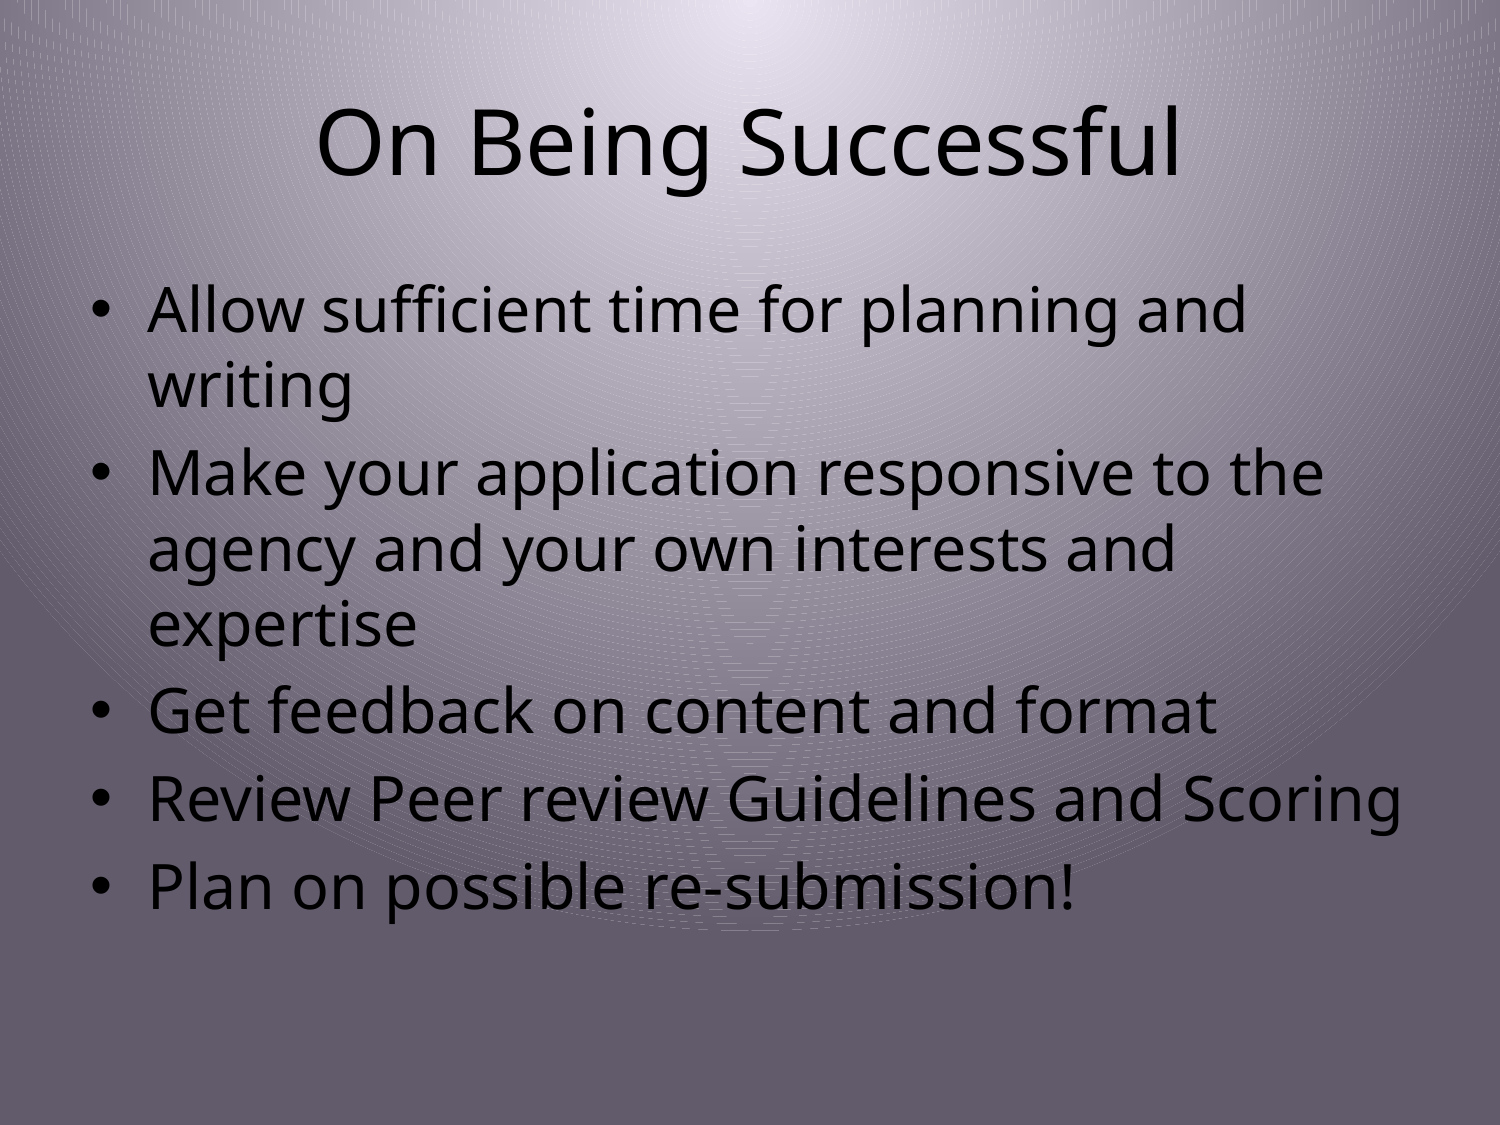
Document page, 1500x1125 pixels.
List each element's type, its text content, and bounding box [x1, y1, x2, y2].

list Allow sufficient time for planning and writing Make your application responsive to the agency and your own interests and expertise Get feedback on content and format Review Peer review Guidelines and Scoring Plan on possible re-submission! [75, 262, 1425, 1005]
title On Being Successful [75, 45, 1425, 233]
